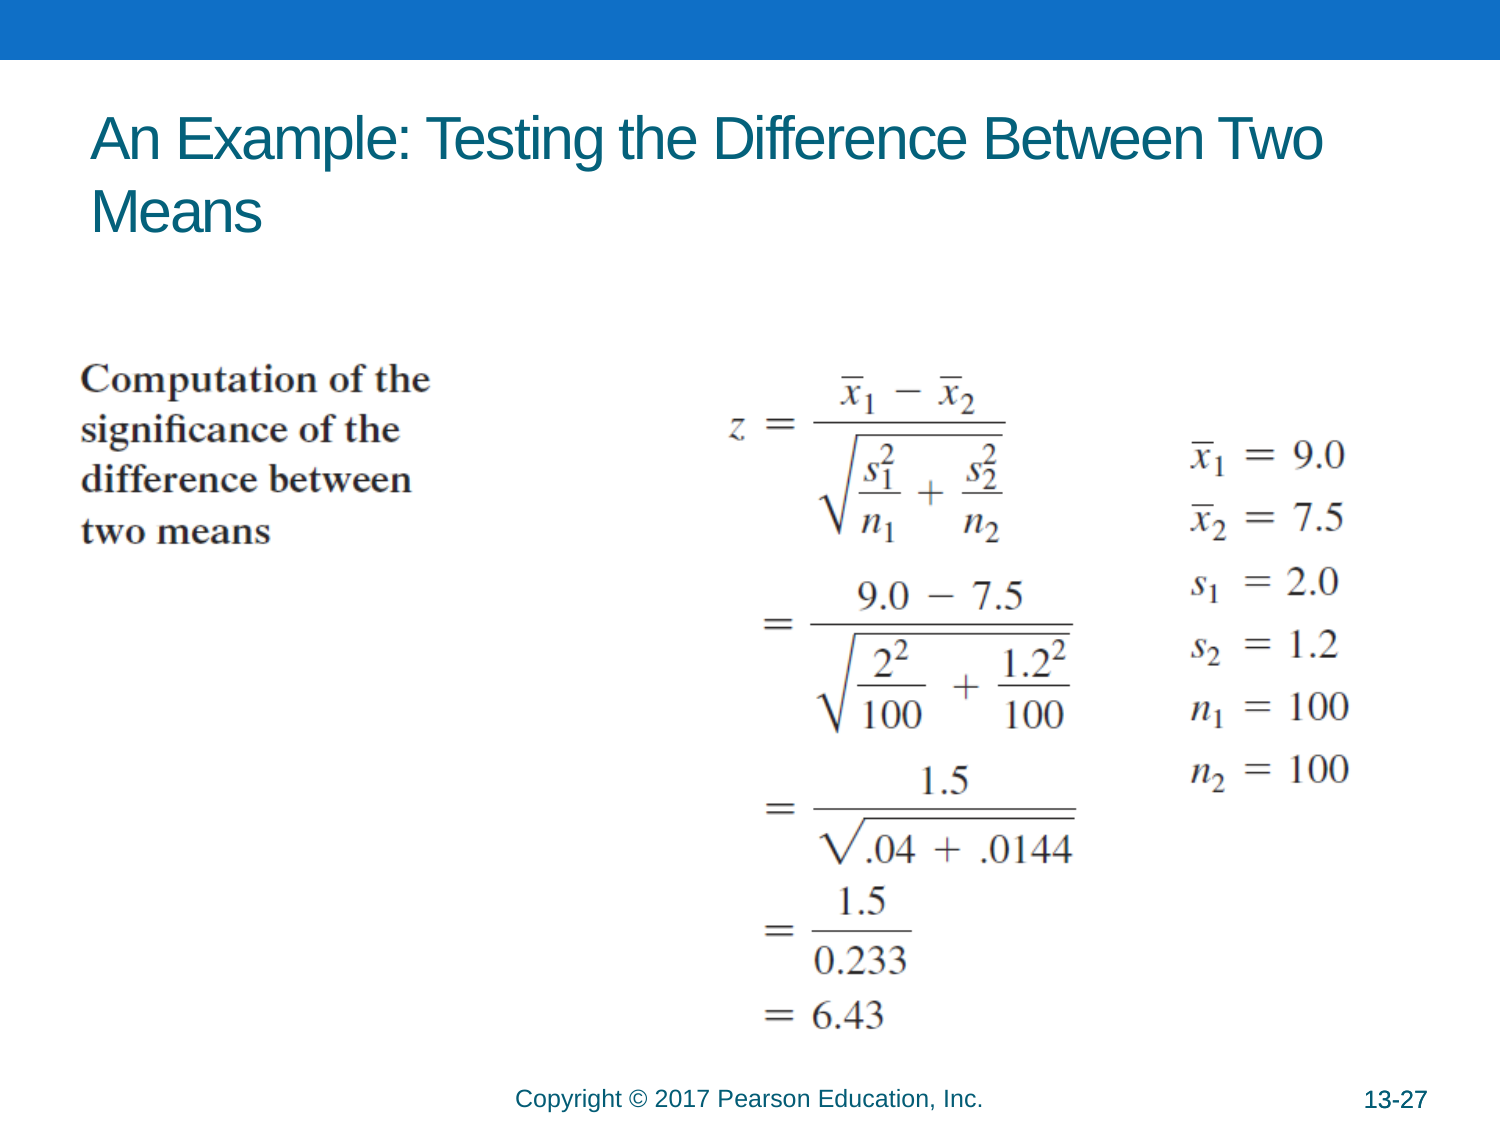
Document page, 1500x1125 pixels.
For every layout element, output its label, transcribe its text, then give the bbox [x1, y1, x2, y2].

picture [1177, 428, 1373, 806]
title An Example: Testing the Difference Between Two Means [75, 90, 1425, 253]
picture [36, 346, 1114, 1087]
picture [641, 1100, 647, 1107]
